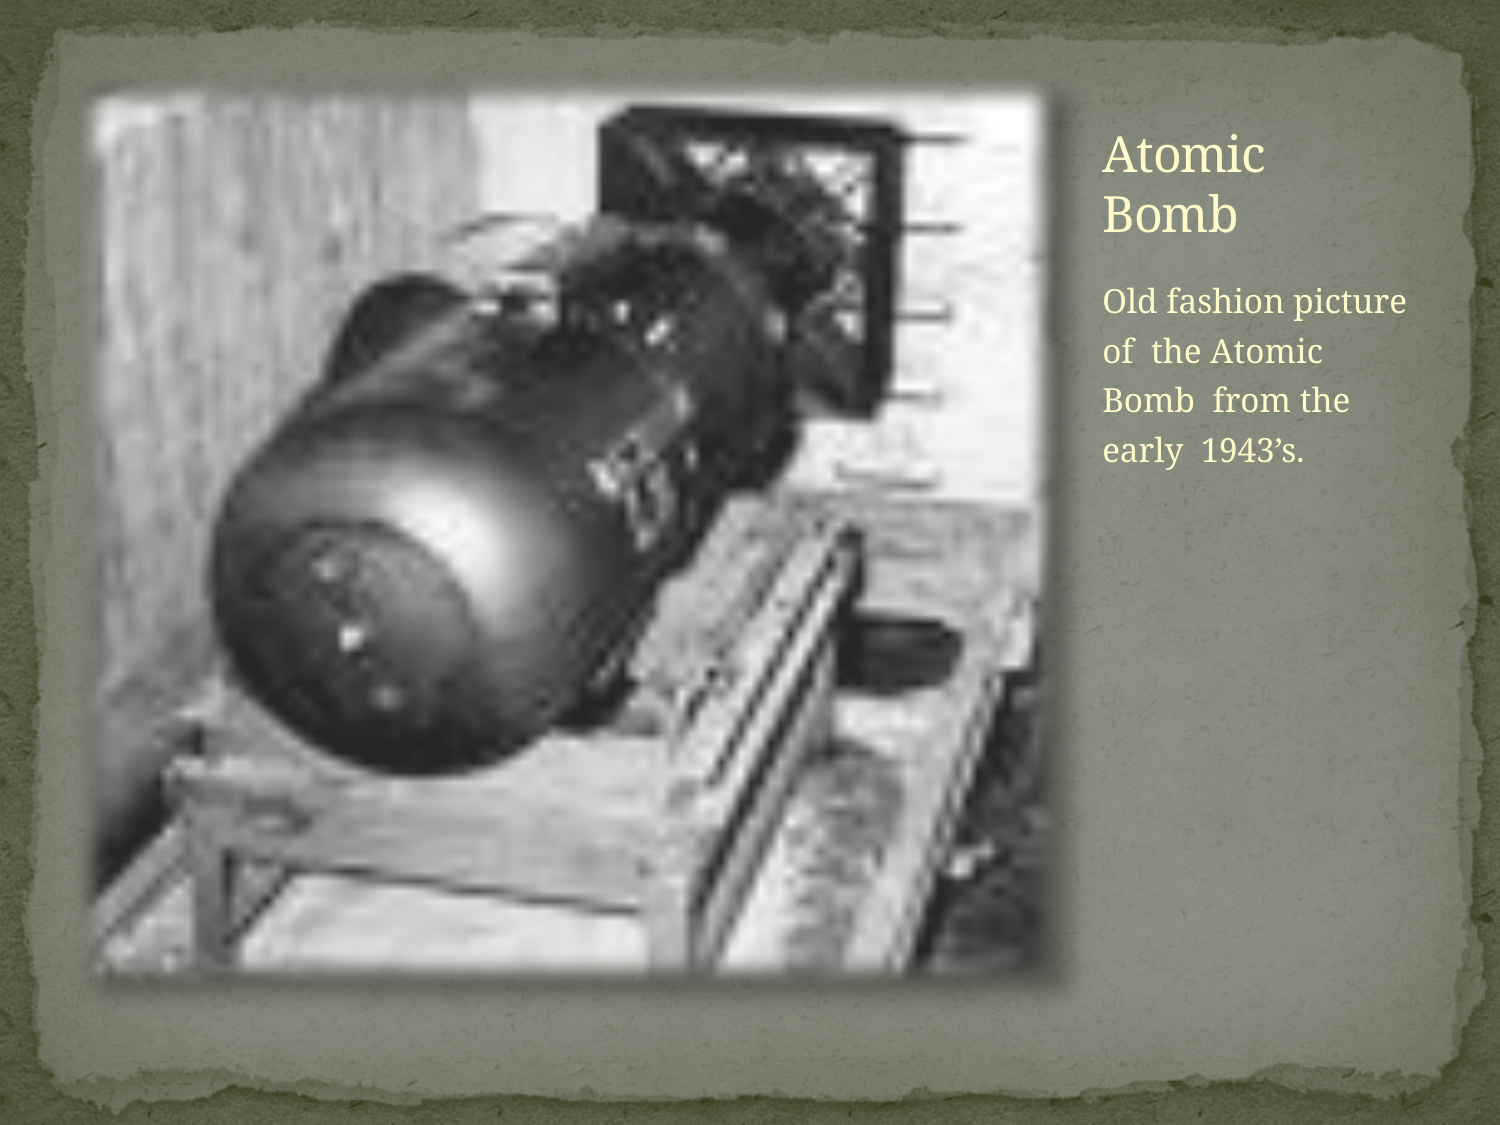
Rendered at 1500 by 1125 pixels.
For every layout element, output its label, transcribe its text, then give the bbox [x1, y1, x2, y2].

title Atomic Bomb [1087, 74, 1425, 250]
picture [75, 75, 1061, 986]
list Old fashion picture of the Atomic Bomb from the early 1943’s. [1087, 262, 1425, 988]
